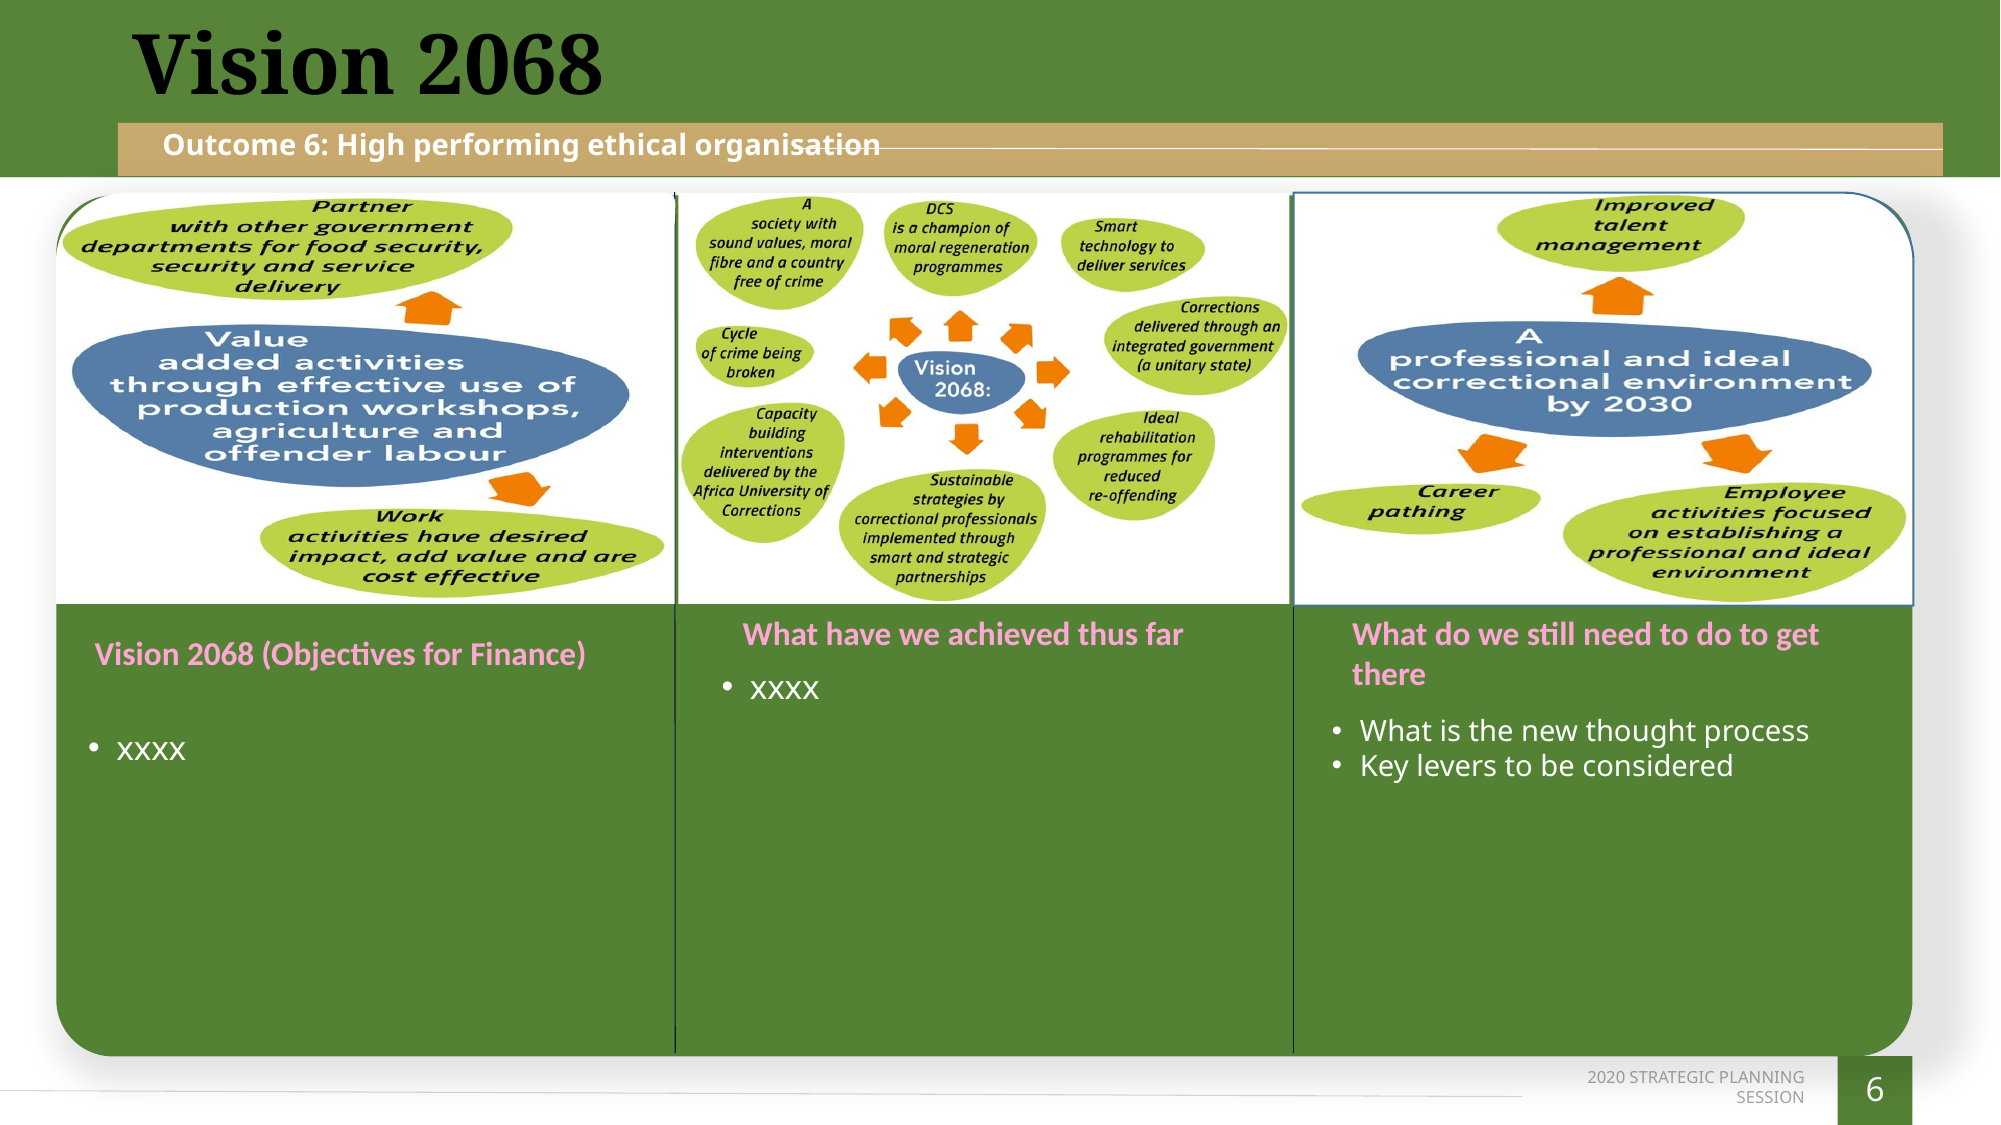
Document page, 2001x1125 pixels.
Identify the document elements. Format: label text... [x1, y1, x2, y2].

text_box xxxx [88, 727, 630, 768]
text_box What is the new thought process Key levers to be considered [1331, 712, 1874, 783]
text_box [55, 194, 1914, 1058]
text_box [0, 0, 2000, 178]
text_box xxxx [721, 666, 1264, 707]
text_box [1290, 122, 1943, 148]
text_box [54, 191, 674, 605]
text_box Vision 2068 (Objectives for Finance) [94, 631, 637, 672]
text_box What have we achieved thus far [742, 612, 1285, 653]
text_box [117, 135, 1943, 176]
text_box [677, 193, 1290, 605]
text_box [1294, 191, 1915, 607]
text_box Vision 2068 [117, 0, 1913, 135]
text_box What do we still need to do to get there [1352, 612, 1894, 693]
text_box Outcome 6: High performing ethical organisation [162, 135, 1290, 161]
